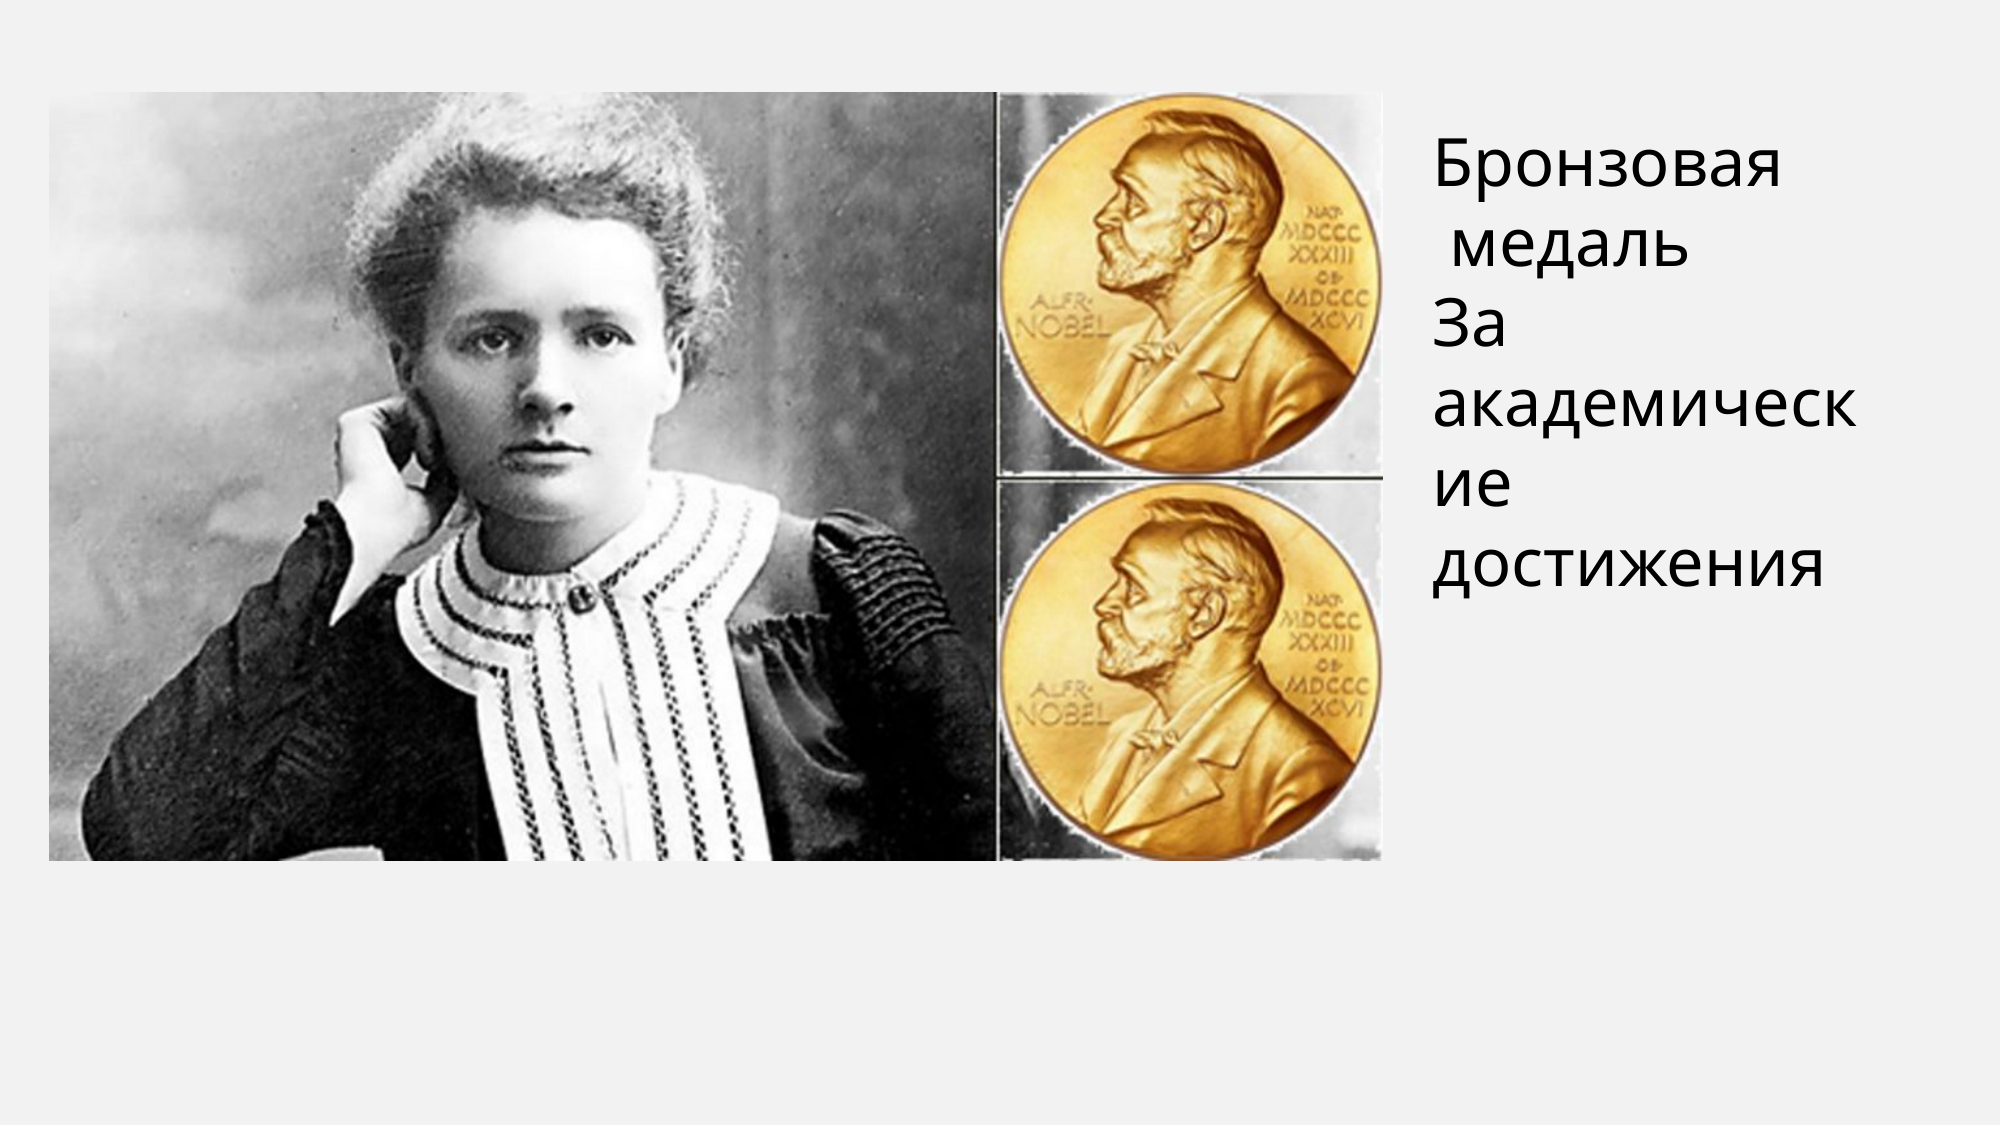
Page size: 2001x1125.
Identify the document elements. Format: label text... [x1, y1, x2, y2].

picture [49, 92, 1383, 861]
text_box Бронзовая медаль За академические достижения [1417, 112, 1913, 607]
